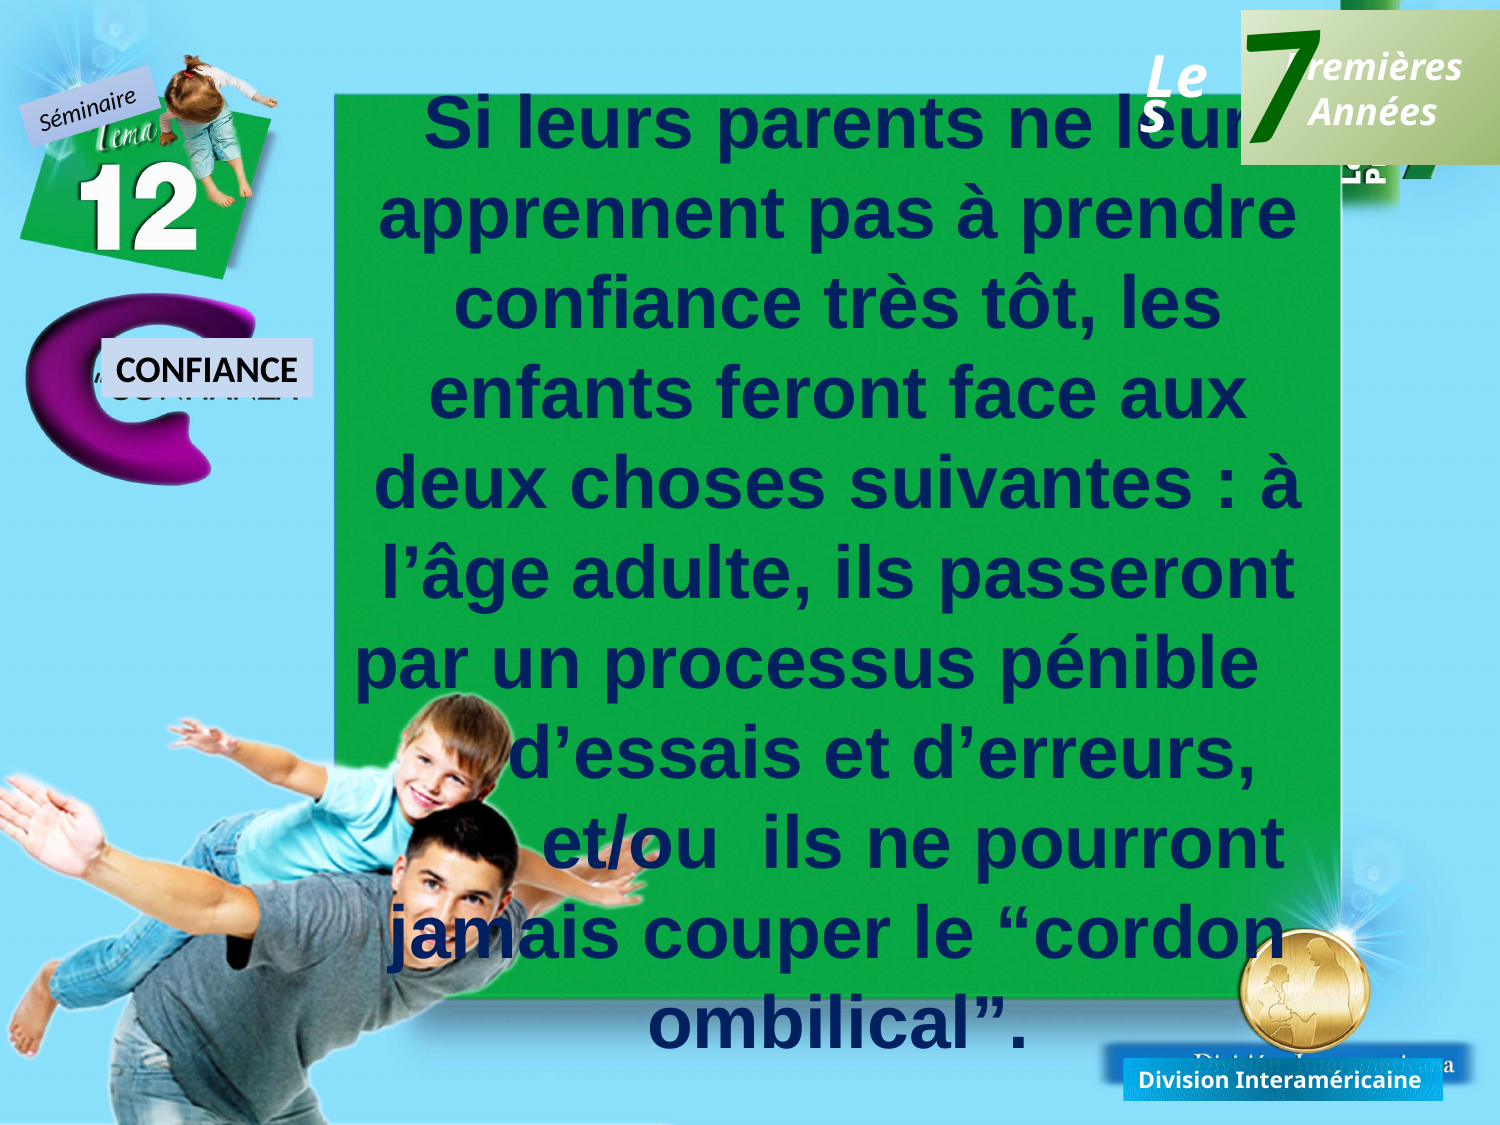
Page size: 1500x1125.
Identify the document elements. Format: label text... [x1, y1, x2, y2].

text_box CONFIANCE [101, 338, 314, 398]
text_box Séminaire [18, 65, 162, 149]
text_box Si leurs parents ne leur apprennent pas à prendre confiance très tôt, les enfants feront face aux deux choses suivantes : à l’âge adulte, ils passeront par un processus pénible d’essais et d’erreurs, et/ou ils ne pourront jamais couper le “cordon ombilical”. [336, 66, 1341, 1072]
text_box Division Interaméricaine [1123, 1058, 1444, 1101]
picture [0, 0, 1500, 1125]
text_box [1119, 0, 1500, 185]
